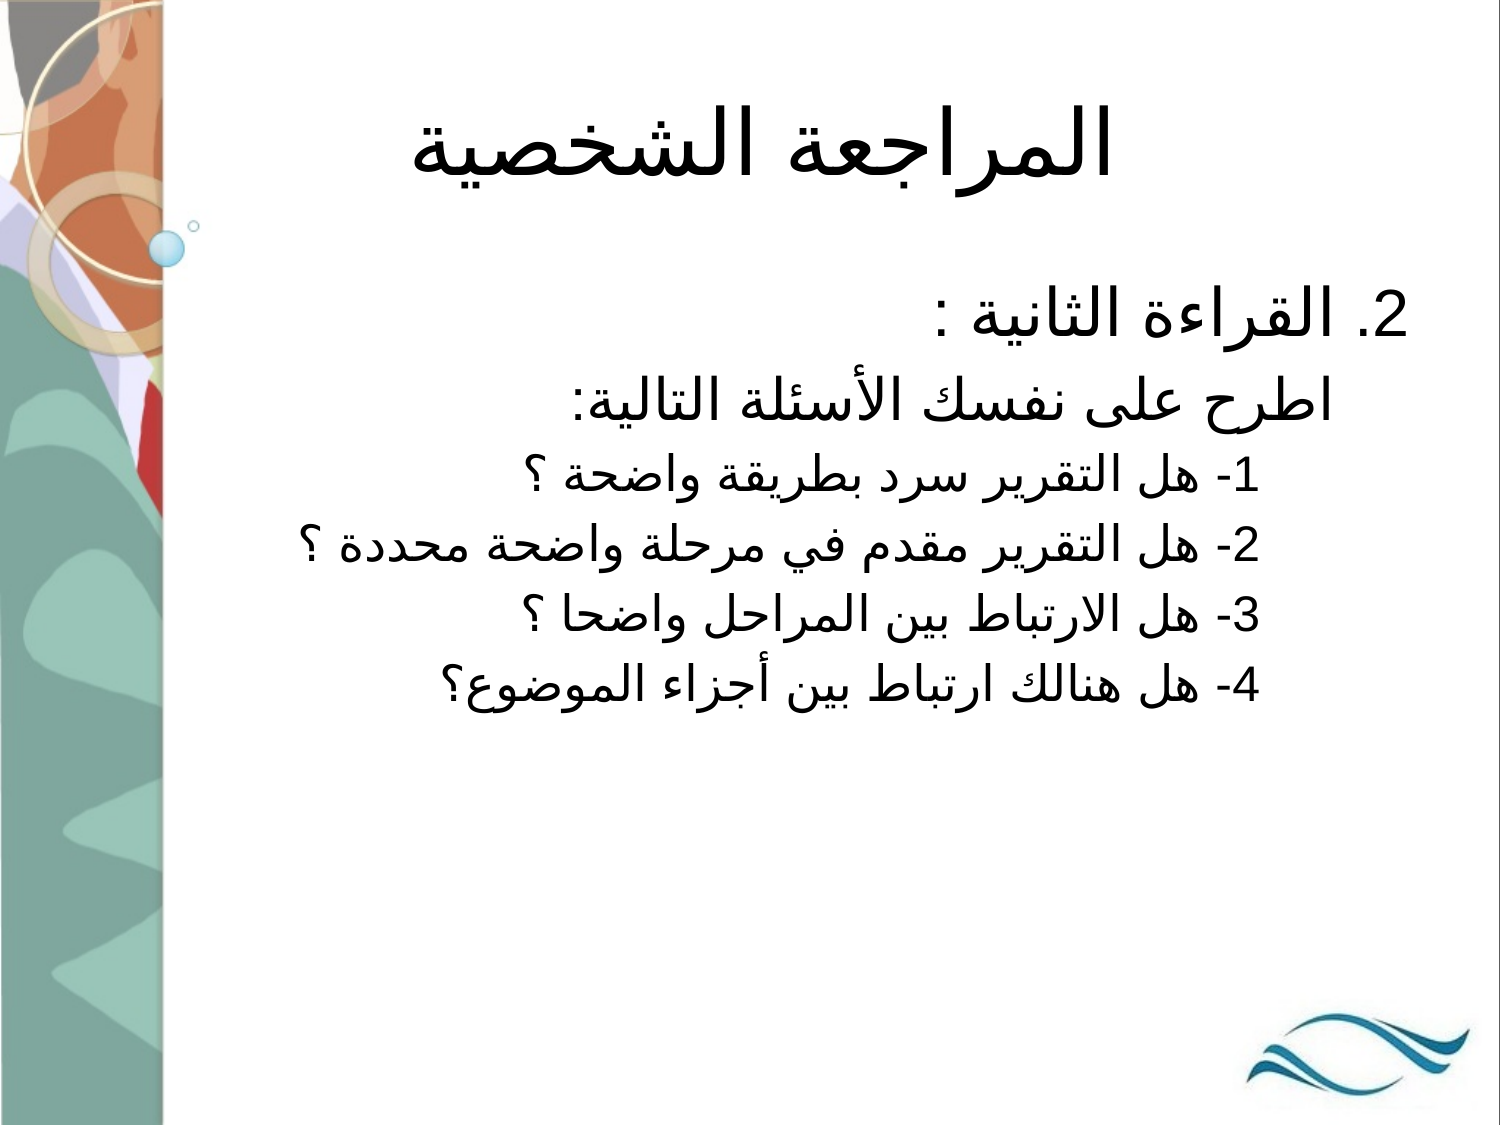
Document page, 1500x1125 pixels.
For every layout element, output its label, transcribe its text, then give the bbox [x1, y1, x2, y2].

title المراجعة الشخصية [74, 44, 1426, 233]
list 2. القراءة الثانية : اطرح على نفسك الأسئلة التالية: 1- هل التقرير سرد بطريقة واضحة ؟ 2- هل التقرير مقدم في مرحلة واضحة محددة ؟ 3- هل الارتباط بين المراحل واضحا ؟ 4- هل هنالك ارتباط بين أجزاء الموضوع؟ [74, 262, 1426, 1006]
picture [0, 0, 1500, 1125]
